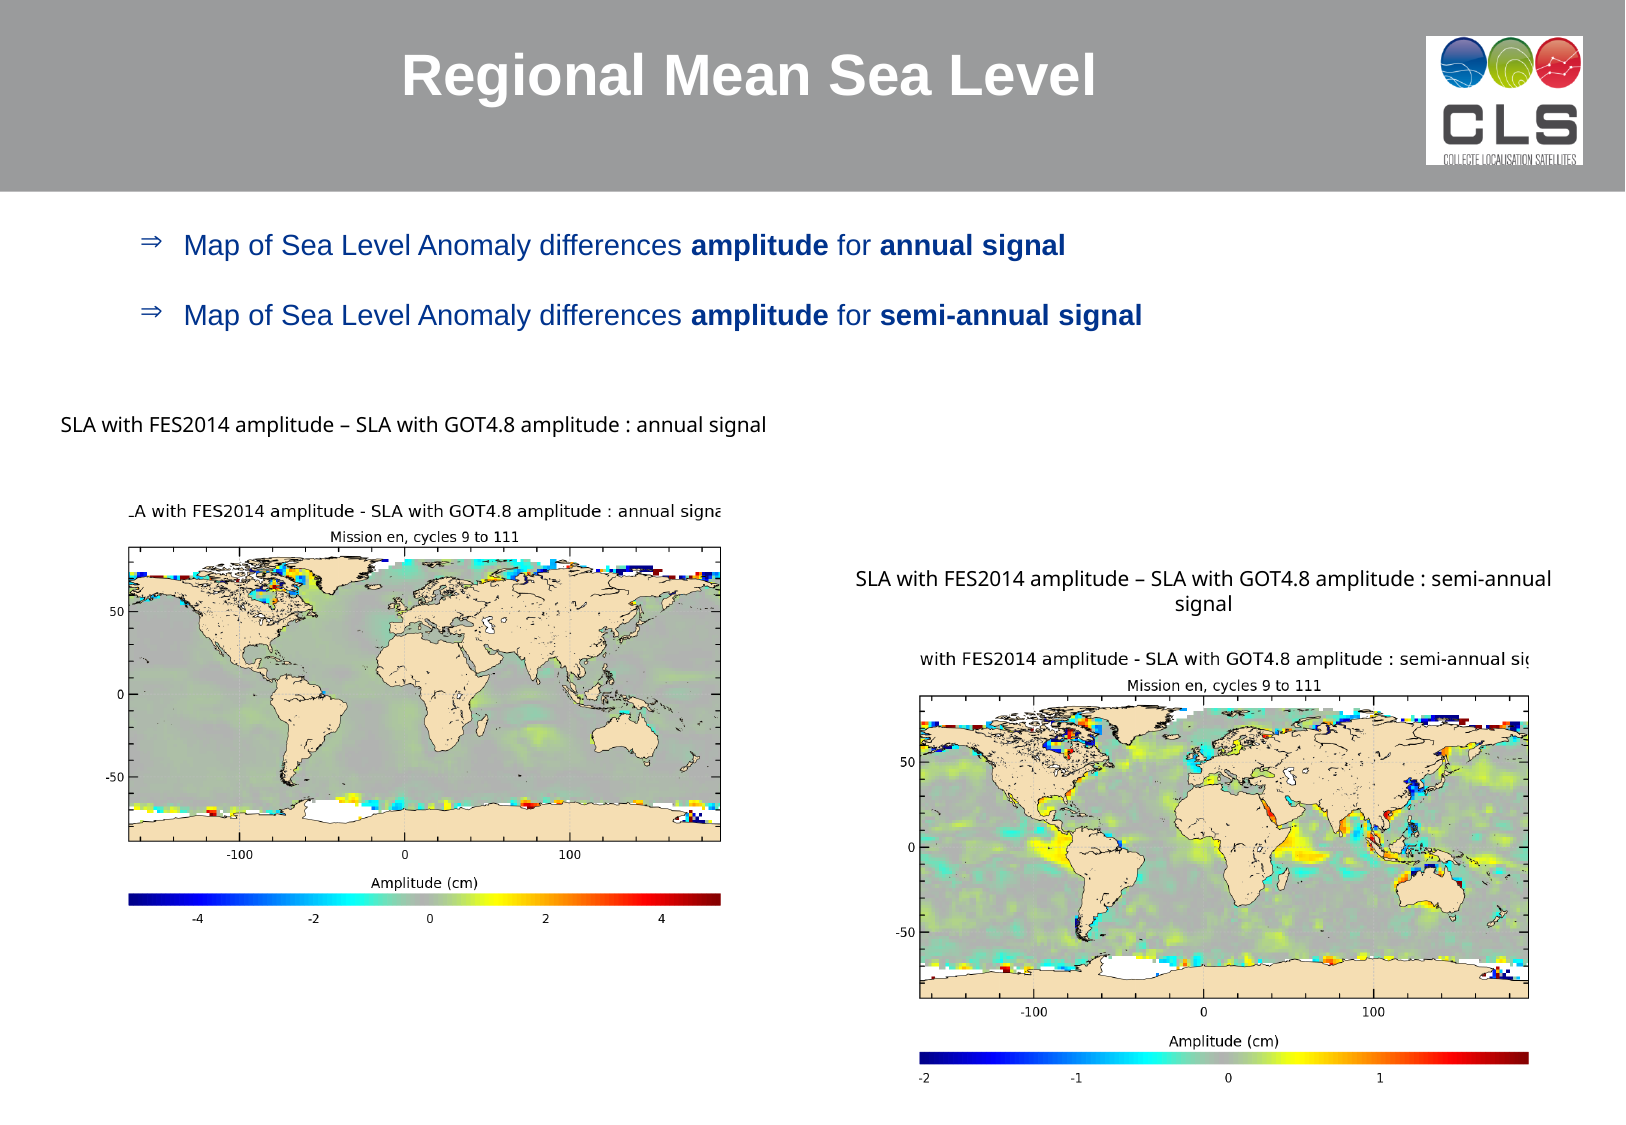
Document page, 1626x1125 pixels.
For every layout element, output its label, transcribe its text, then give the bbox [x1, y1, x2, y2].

text_box Map of Sea Level Anomaly differences amplitude for annual signal Map of Sea Level Anomaly differences amplitude for semi-annual signal [125, 219, 1515, 339]
text_box SLA with FES2014 amplitude – SLA with GOT4.8 amplitude : semi-annual signal [815, 558, 1593, 624]
picture [56, 483, 755, 948]
picture [845, 630, 1564, 1109]
text_box Regional Mean Sea Level [386, 40, 1162, 119]
picture [1426, 36, 1583, 165]
text_box SLA with FES2014 amplitude – SLA with GOT4.8 amplitude : annual signal [24, 404, 803, 445]
